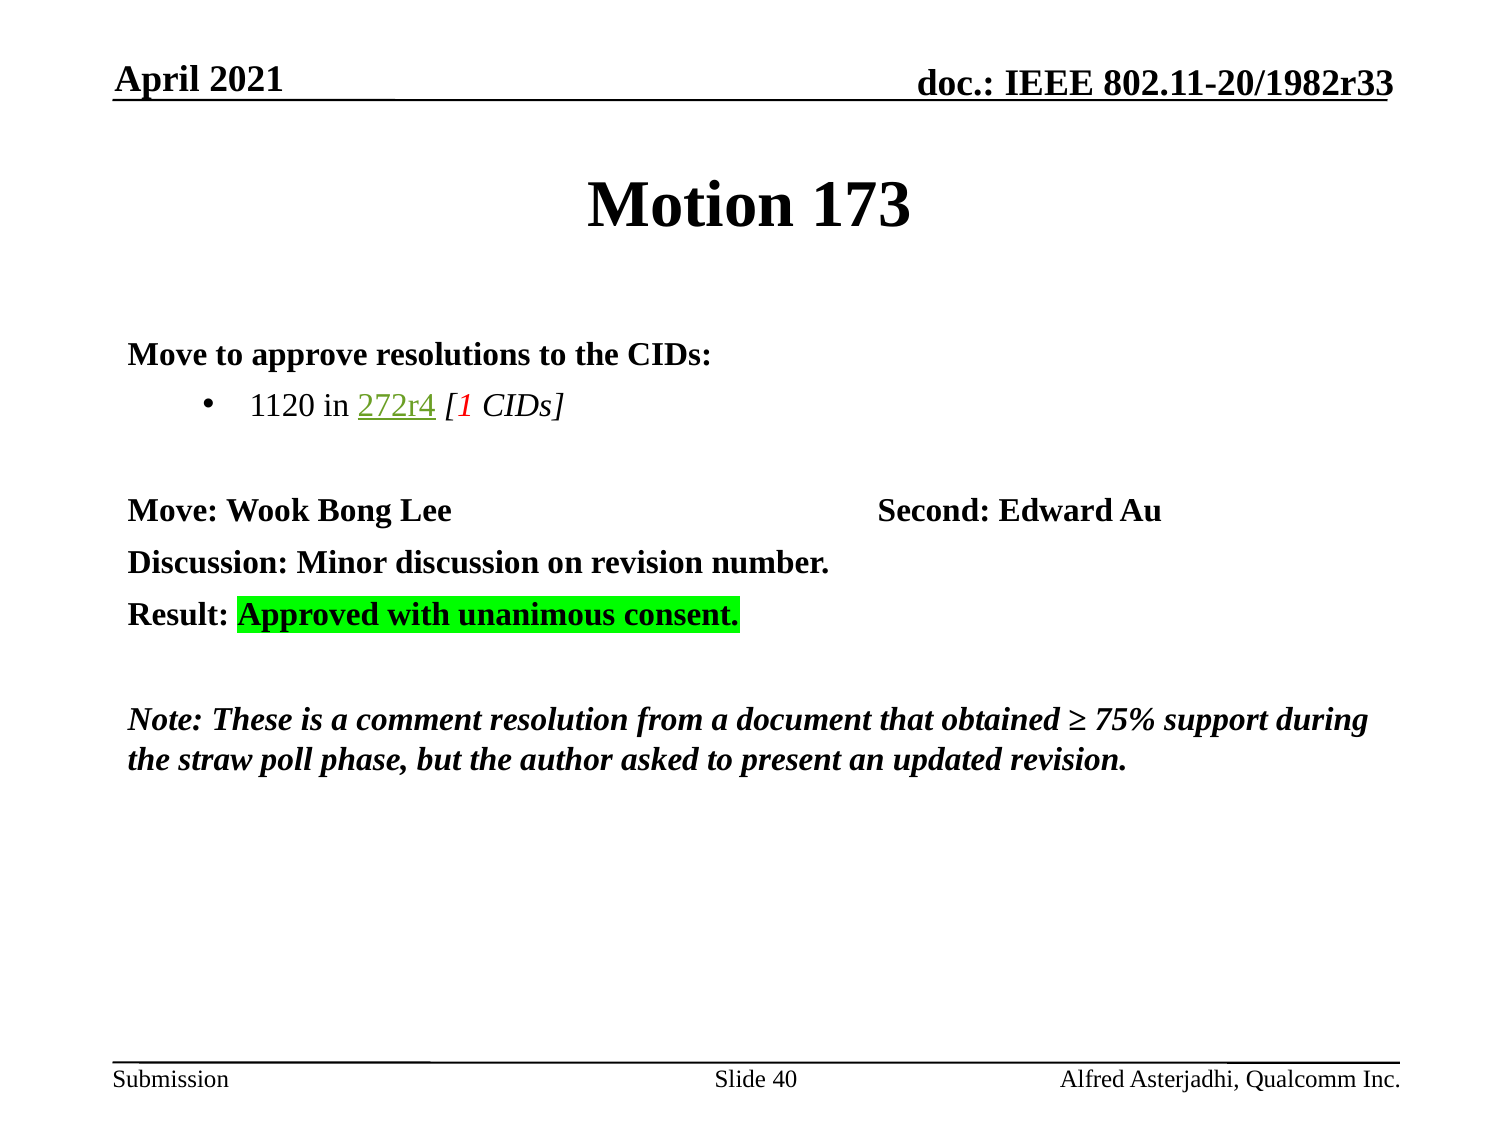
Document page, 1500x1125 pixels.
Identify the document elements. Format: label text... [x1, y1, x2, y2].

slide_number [114, 54, 423, 100]
footer Alfred Asterjadhi, Qualcomm Inc. [878, 1061, 1402, 1093]
slide_number Slide 40 [712, 1061, 800, 1123]
title Motion 173 [112, 112, 1388, 288]
list Move to approve resolutions to the CIDs: 1120 in 272r4 [1 CIDs] Move: Wook Bong Lee Second: Edward Au Discussion: Minor discussion on revision number. Result: Approved with unanimous consent. Note: These is a comment resolution from a document that obtained ≥ 75% support during the straw poll phase, but the author asked to present an updated revision. [112, 324, 1388, 1000]
